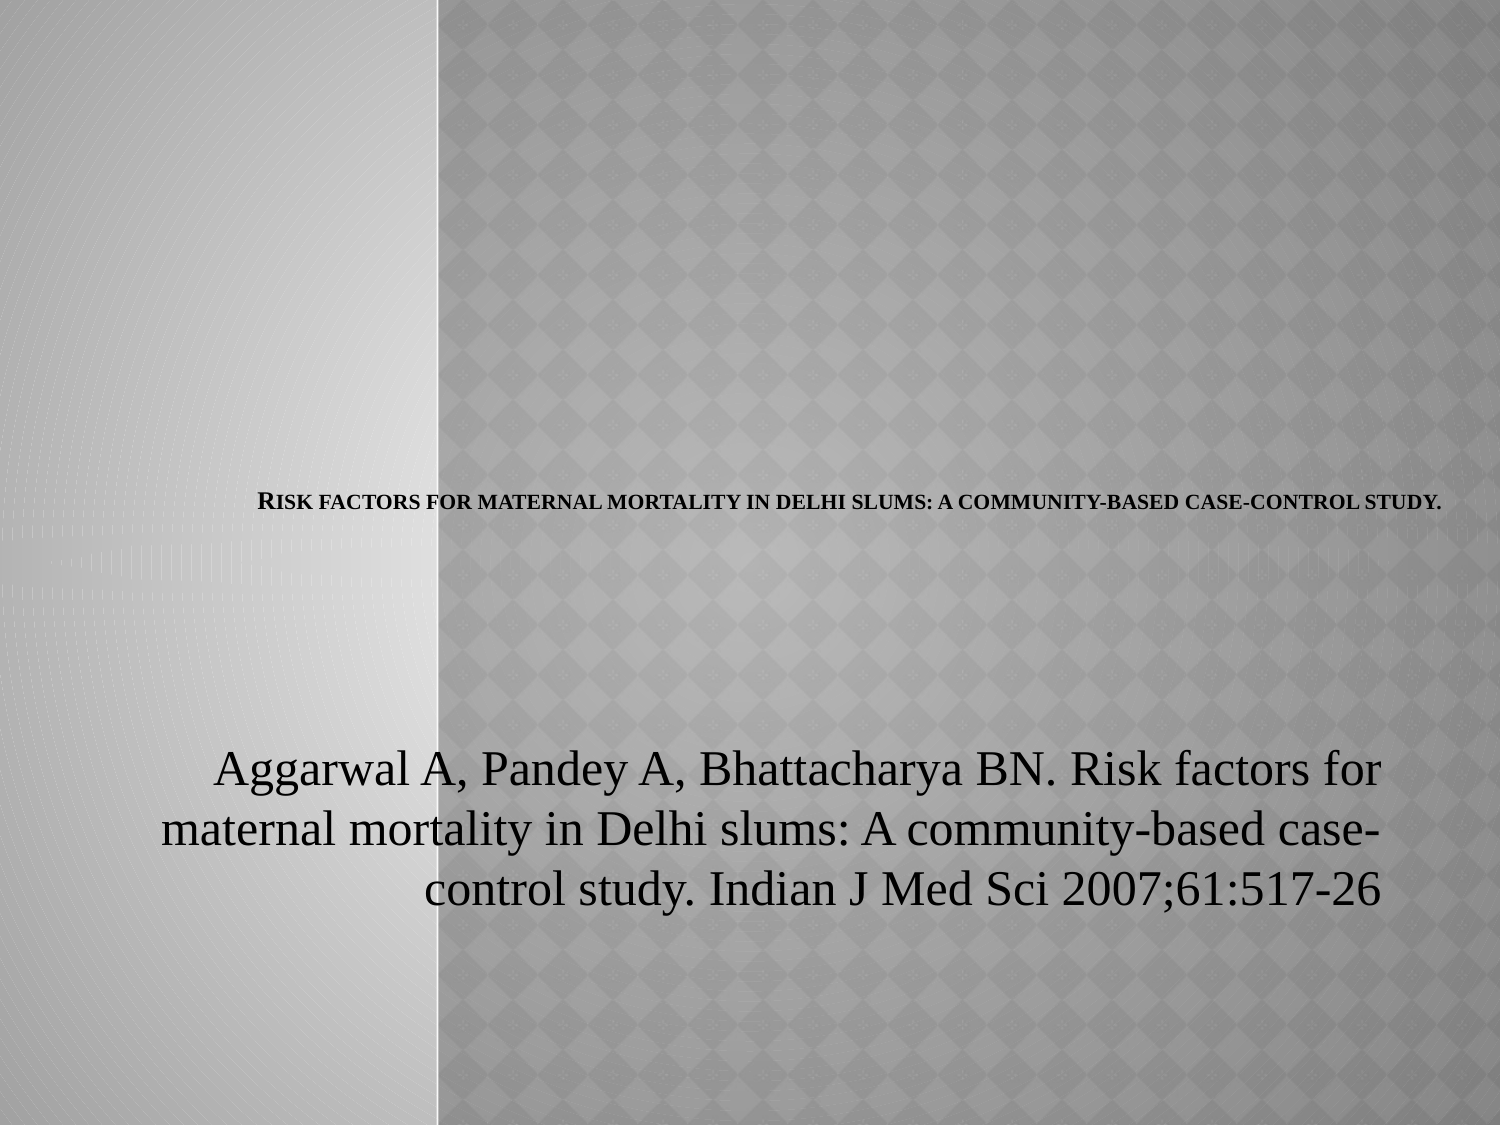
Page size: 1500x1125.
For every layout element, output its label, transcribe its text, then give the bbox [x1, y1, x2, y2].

title Risk factors for maternal mortality in Delhi slums: A community-based case-control study. [237, 0, 1450, 575]
subtitle Aggarwal A, Pandey A, Bhattacharya BN. Risk factors for maternal mortality in Delhi slums: A community-based case-control study. Indian J Med Sci 2007;61:517-26 [125, 662, 1390, 988]
